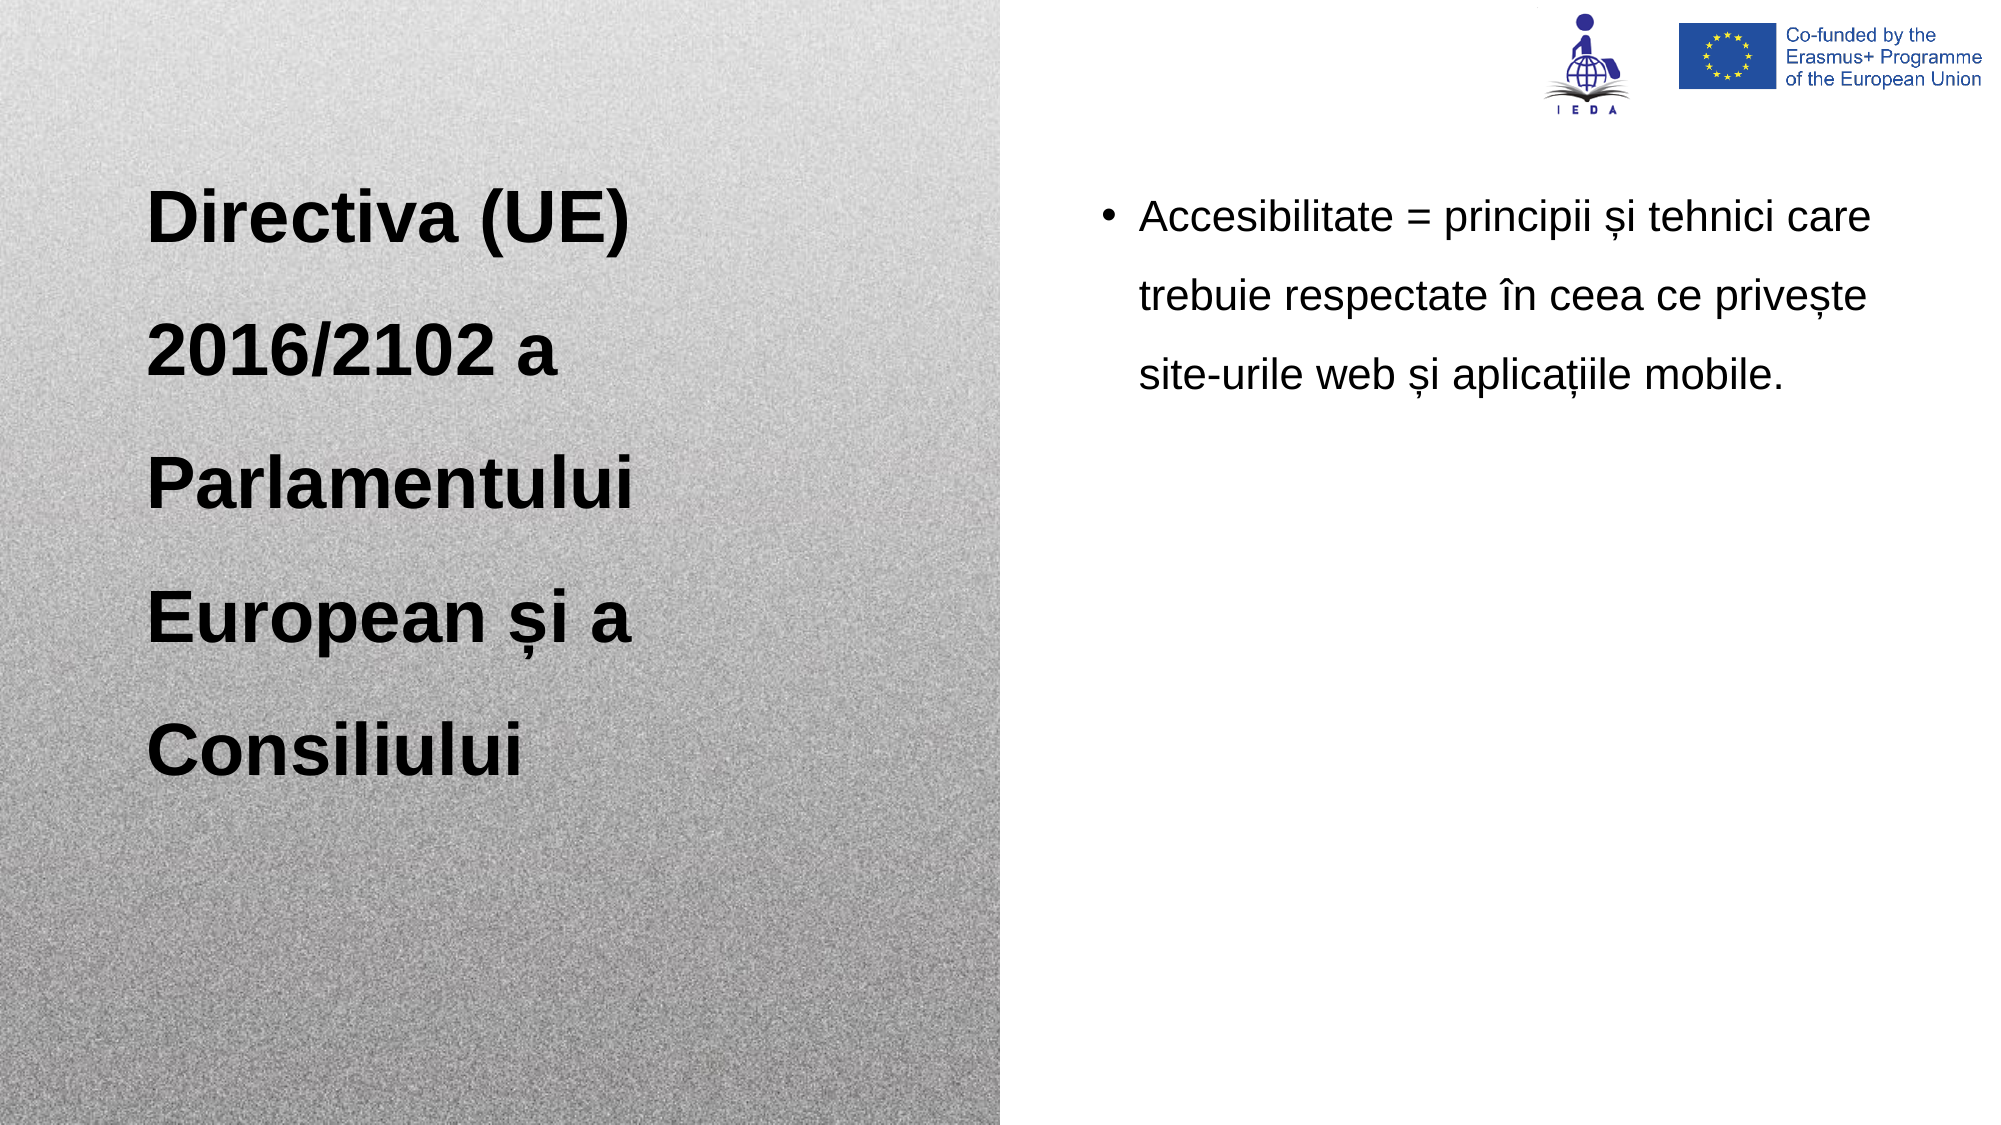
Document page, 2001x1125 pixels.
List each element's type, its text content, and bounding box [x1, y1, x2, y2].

picture [0, 0, 1001, 1125]
picture [1677, 22, 2000, 94]
picture [1528, 0, 1645, 127]
text_box Accesibilitate = principii și tehnici care trebuie respectate în ceea ce privește site-urile web și aplicațiile mobile. [1086, 154, 1931, 507]
